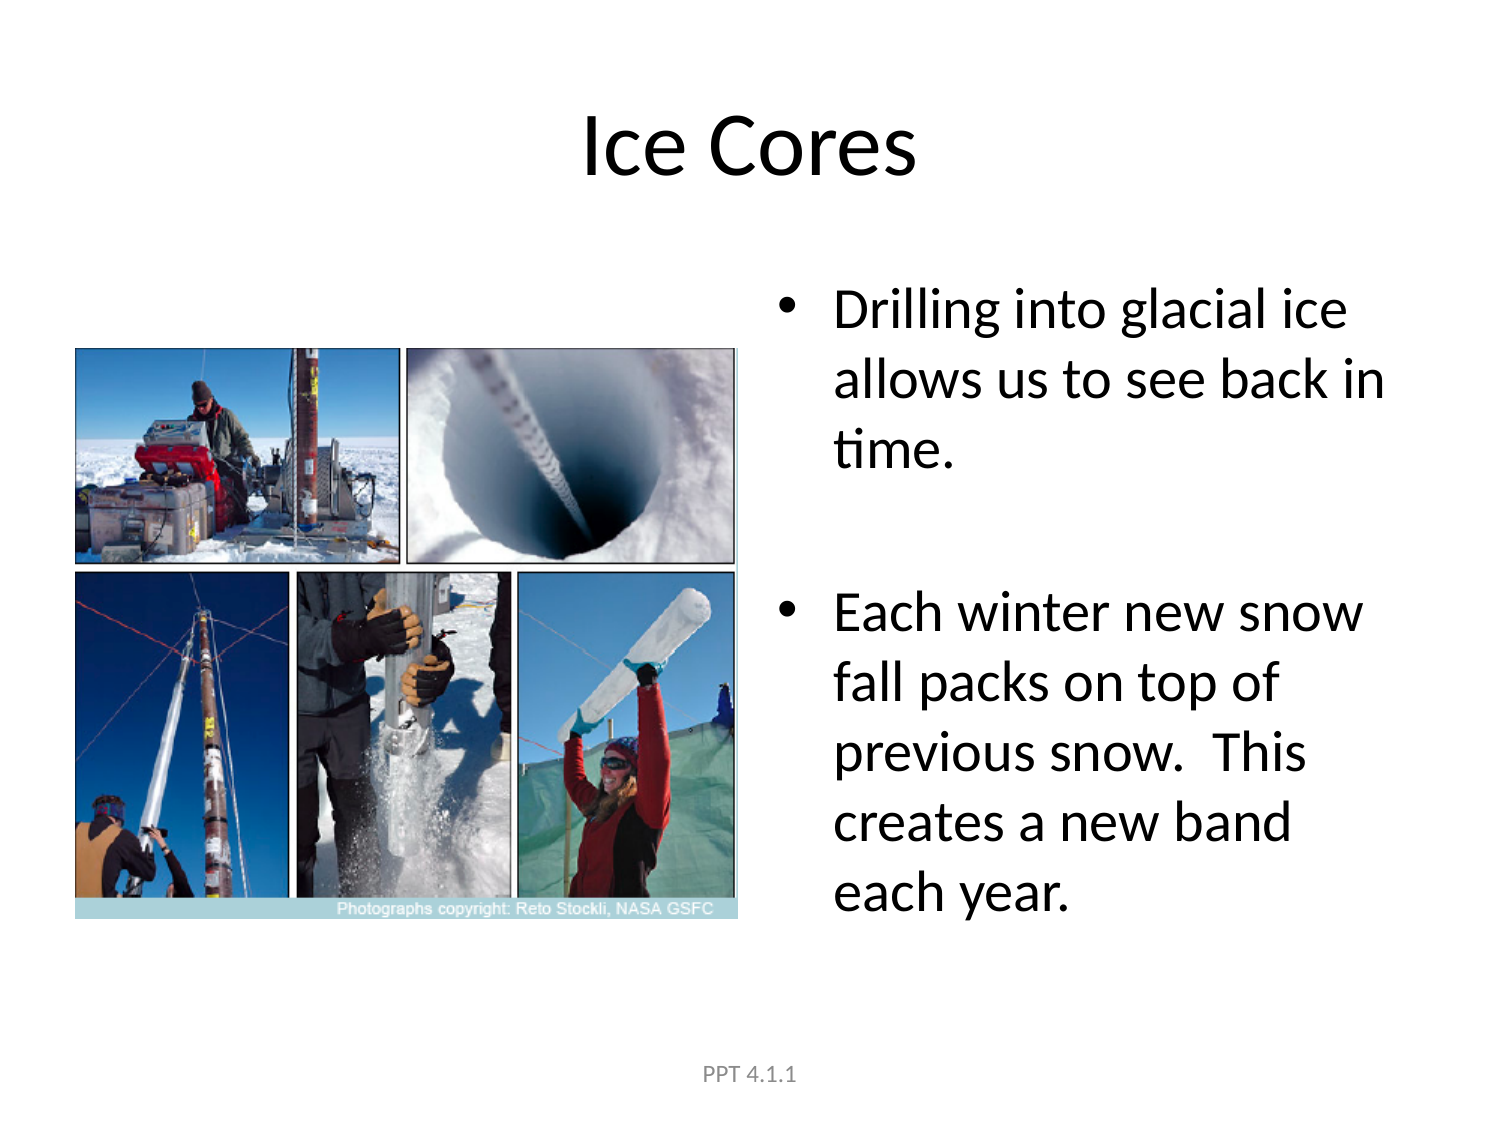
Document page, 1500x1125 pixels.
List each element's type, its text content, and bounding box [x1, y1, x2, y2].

title Ice Cores [75, 45, 1425, 233]
footer PPT 4.1.1 [512, 1042, 988, 1103]
list Drilling into glacial ice allows us to see back in time. Each winter new snow fall packs on top of previous snow. This creates a new band each year. [762, 262, 1425, 1005]
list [74, 262, 738, 1006]
